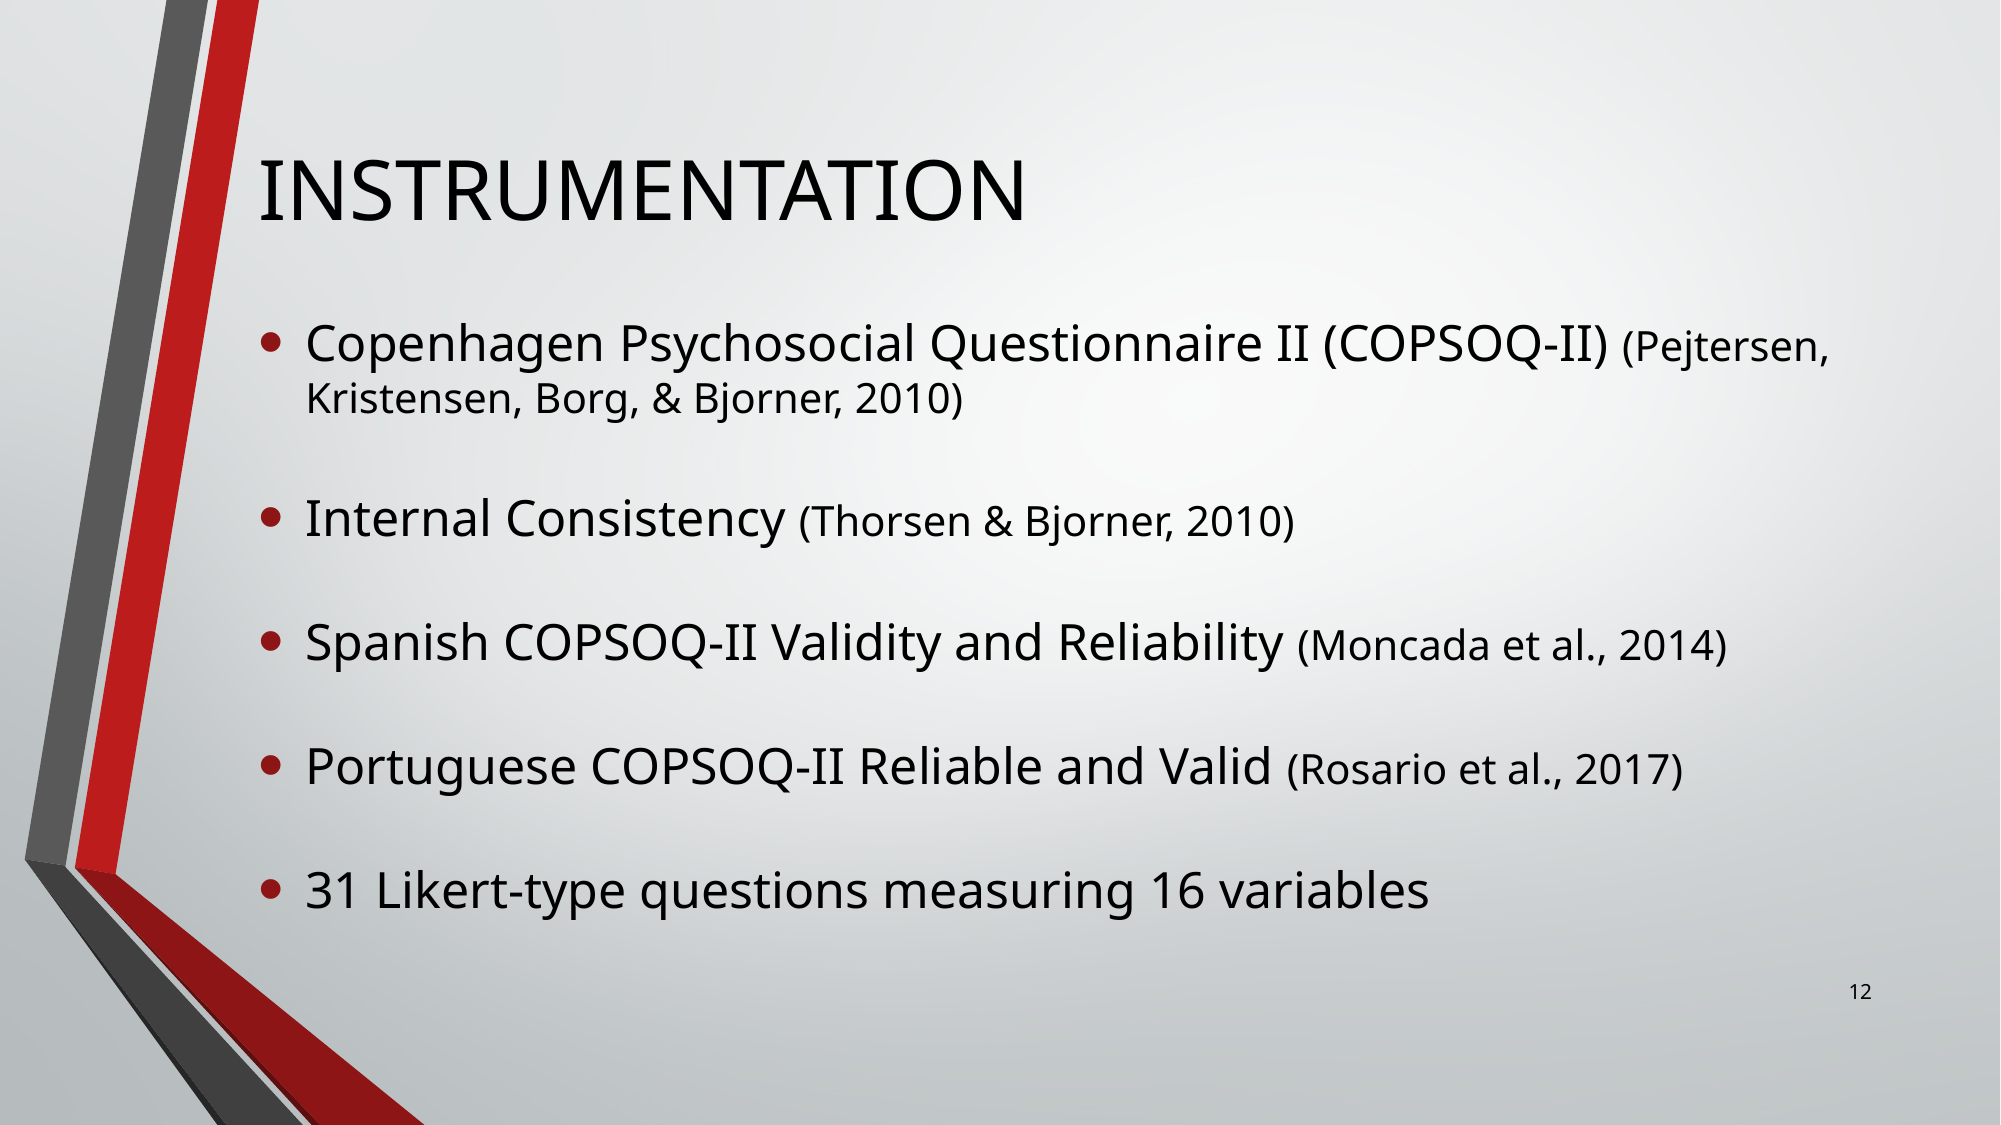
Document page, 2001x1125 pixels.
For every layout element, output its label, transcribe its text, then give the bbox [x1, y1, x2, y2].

list Copenhagen Psychosocial Questionnaire II (COPSOQ-II) (Pejtersen, Kristensen, Borg, & Bjorner, 2010) Internal Consistency (Thorsen & Bjorner, 2010) Spanish COPSOQ-II Validity and Reliability (Moncada et al., 2014) Portuguese COPSOQ-II Reliable and Valid (Rosario et al., 2017) 31 Likert-type questions measuring 16 variables [243, 299, 1887, 1013]
slide_number 12 [1796, 962, 1887, 1023]
title INSTRUMENTATION [243, 112, 1887, 263]
